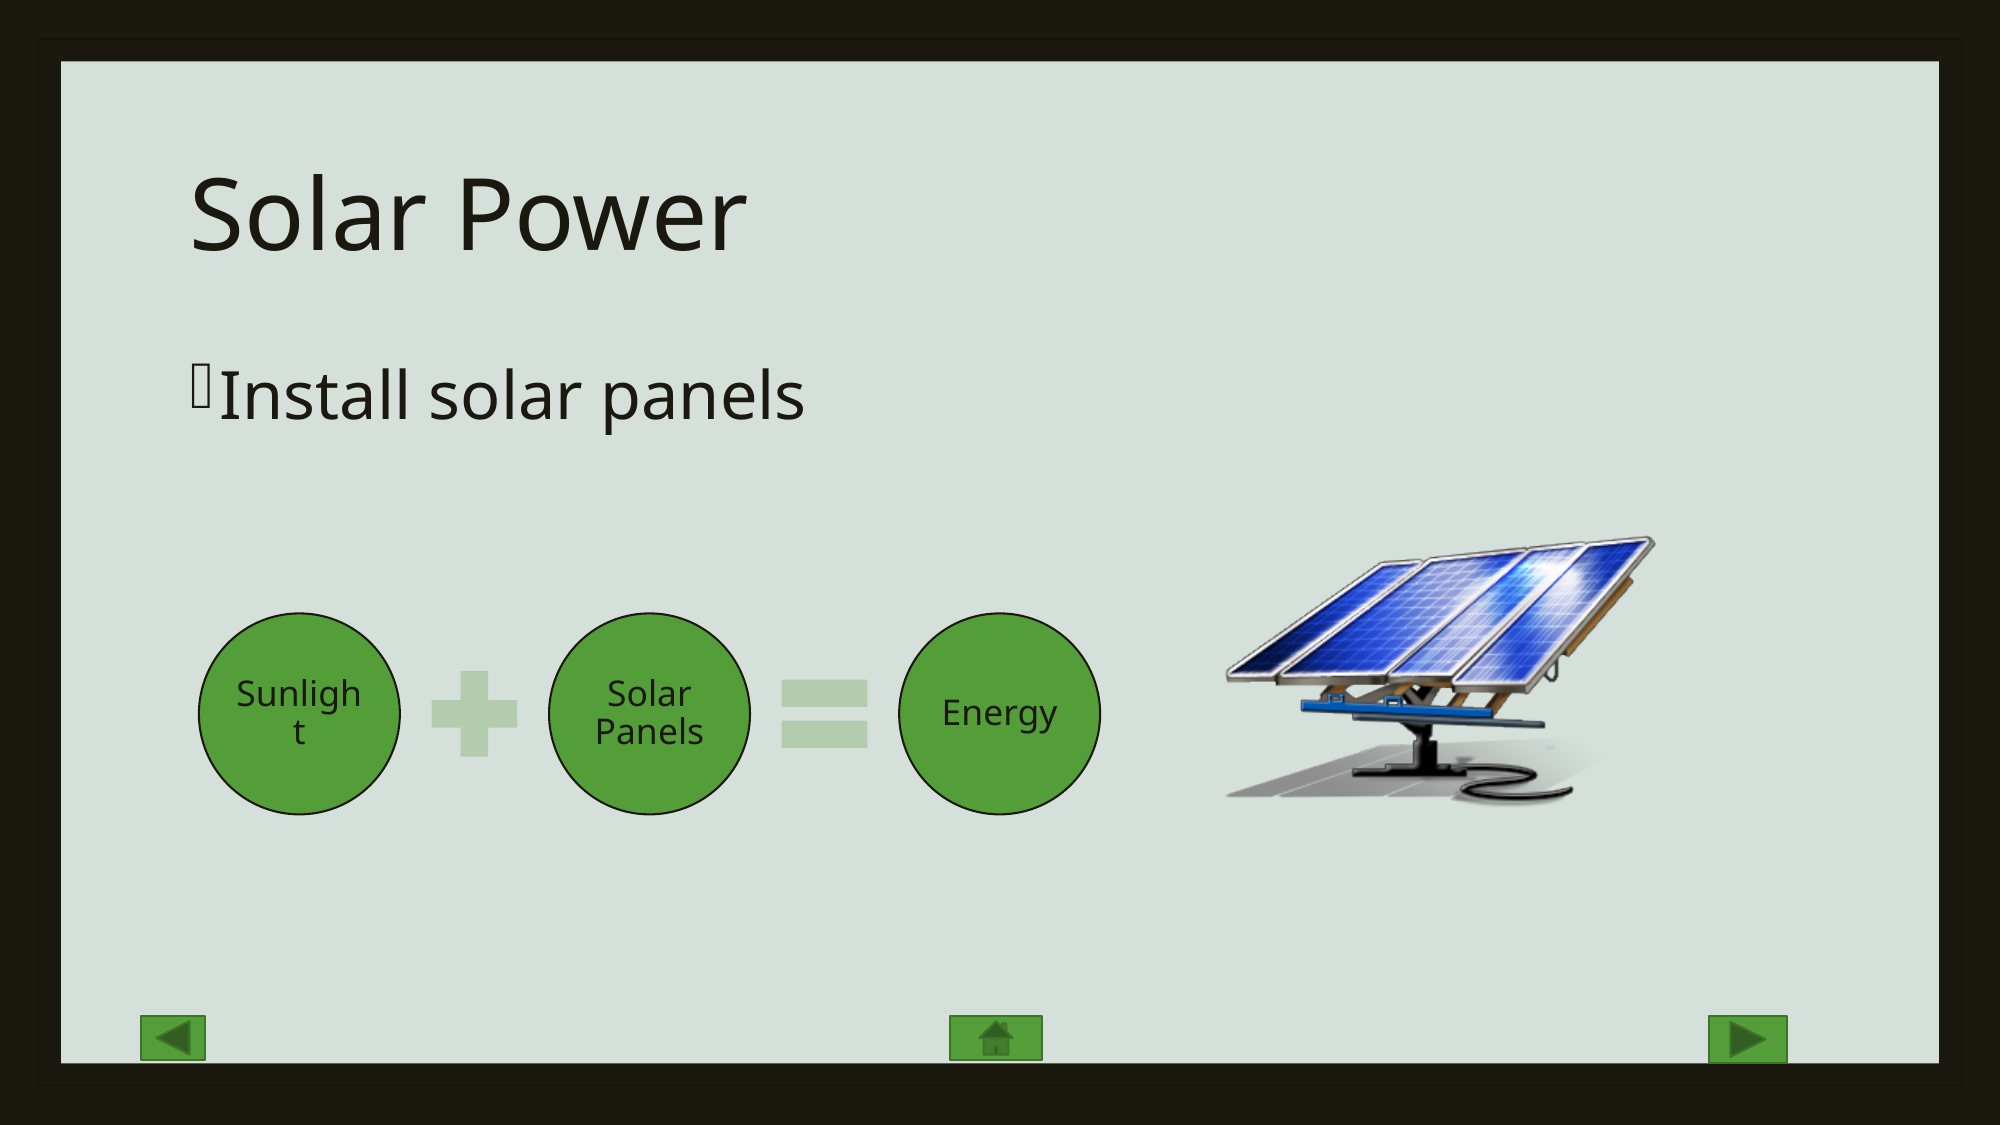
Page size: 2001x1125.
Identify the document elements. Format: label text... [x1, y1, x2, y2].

text_box [949, 1015, 1043, 1061]
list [1209, 427, 1660, 878]
list Install solar panels [174, 345, 955, 960]
title Solar Power [174, 105, 1825, 331]
text_box [140, 1015, 206, 1061]
text_box [1708, 1015, 1788, 1064]
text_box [198, 453, 1101, 974]
